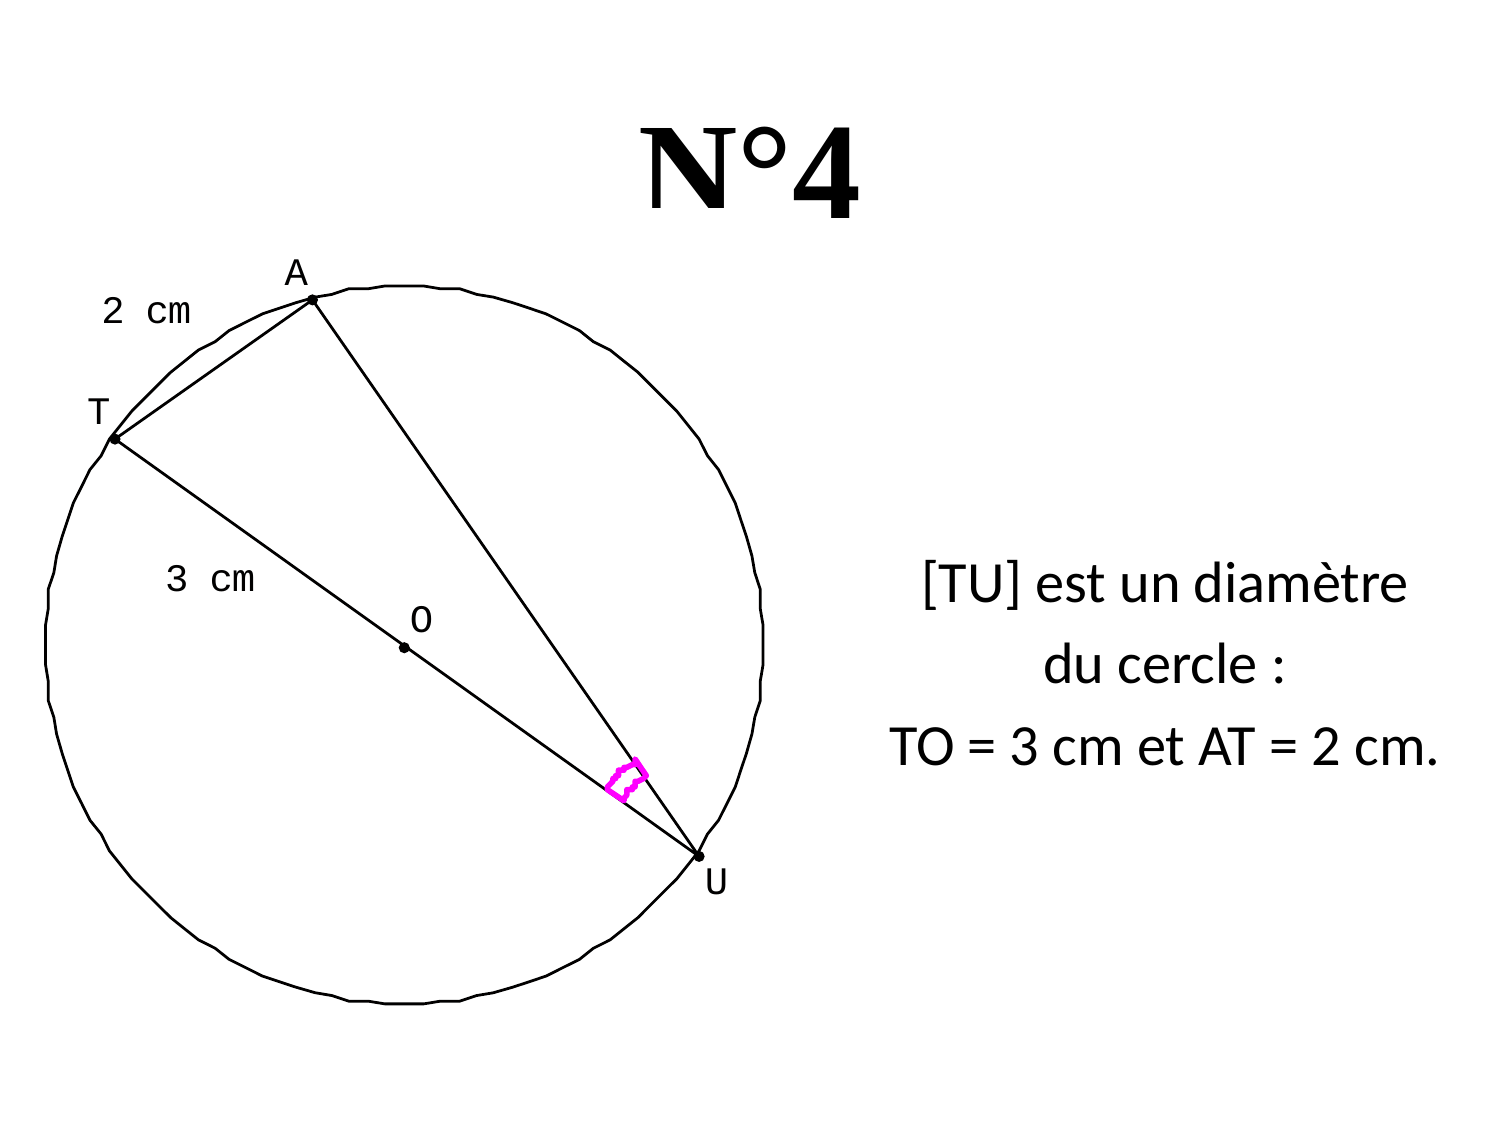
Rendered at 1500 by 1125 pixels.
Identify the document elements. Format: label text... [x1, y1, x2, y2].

picture [17, 207, 807, 1036]
title N°4 [0, 30, 1500, 298]
